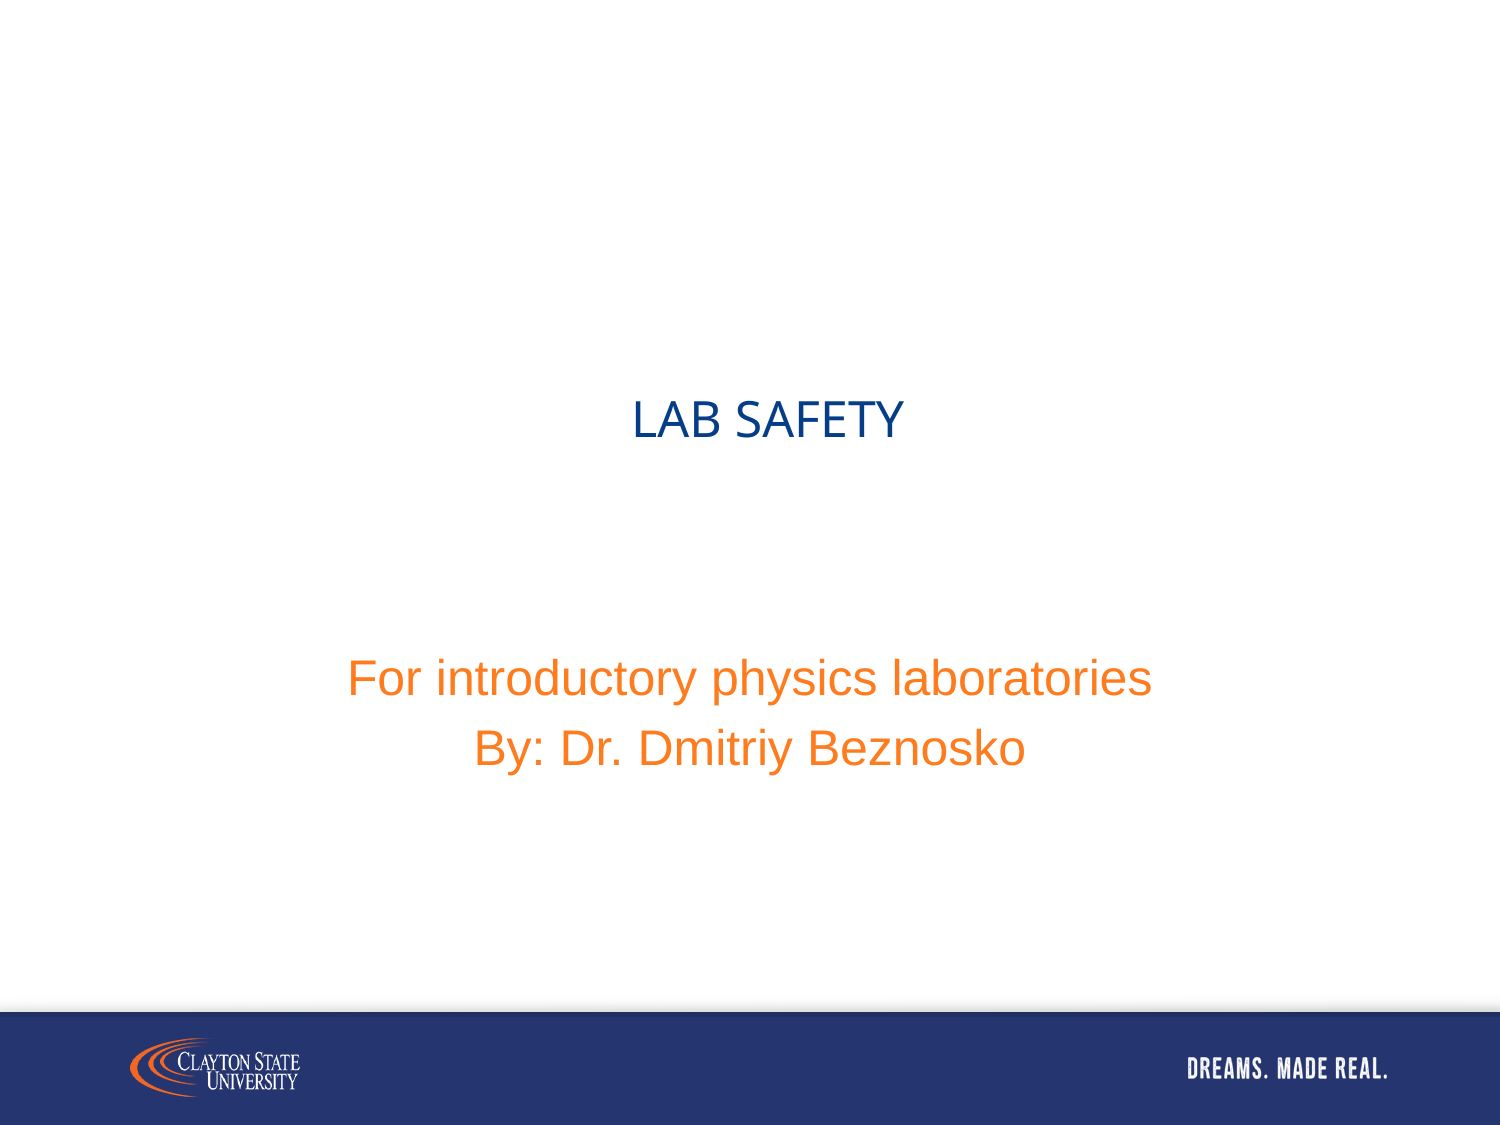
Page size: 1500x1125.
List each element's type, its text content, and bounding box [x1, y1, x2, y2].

picture [0, 0, 1500, 1125]
title Lab Safety [235, 293, 1300, 542]
subtitle For introductory physics laboratories By: Dr. Dmitriy Beznosko [225, 637, 1275, 925]
